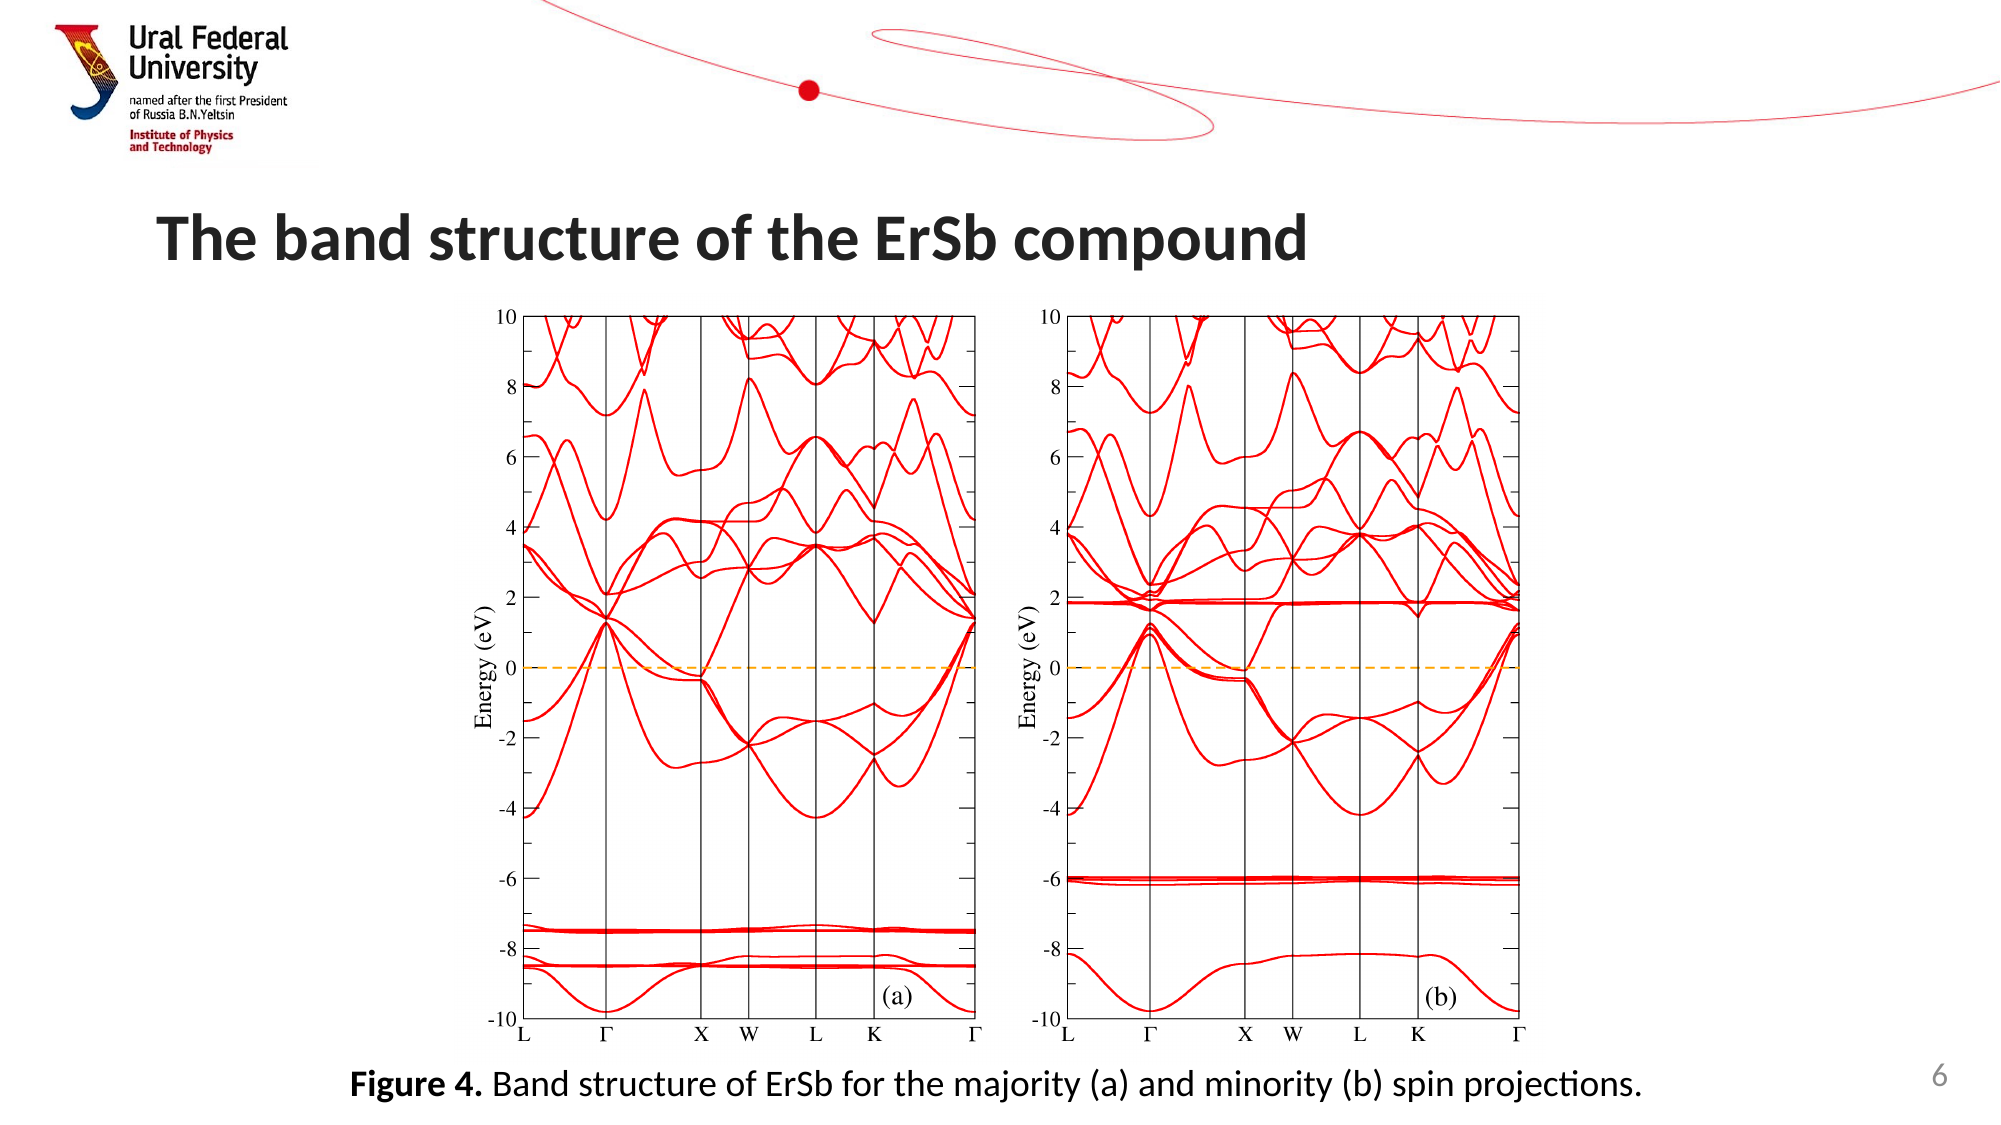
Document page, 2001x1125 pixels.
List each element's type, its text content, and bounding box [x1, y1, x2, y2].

slide_number 6 [1512, 1042, 1963, 1103]
text_box Figure 4. Band structure of ErSb for the majority (a) and minority (b) spin projections. [335, 1051, 1665, 1112]
picture [454, 293, 1546, 1065]
picture [0, 0, 2000, 168]
text_box The band structure of the ErSb compound [141, 169, 1859, 297]
